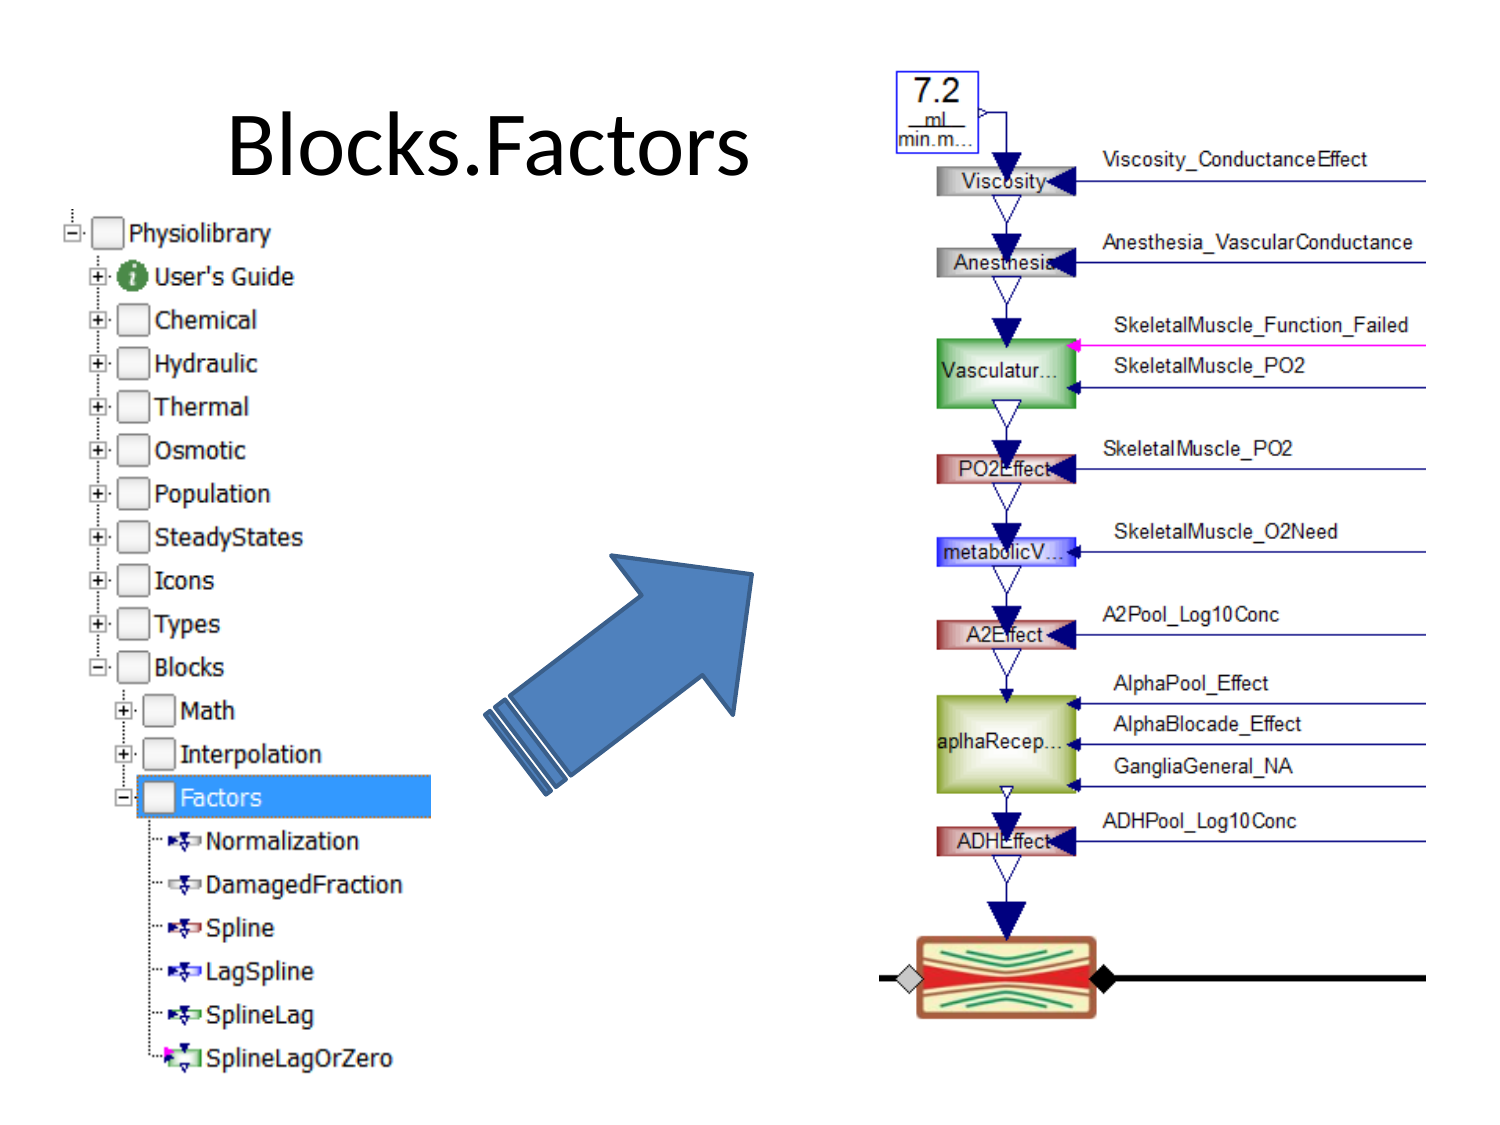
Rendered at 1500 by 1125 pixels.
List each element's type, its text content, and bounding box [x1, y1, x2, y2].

title Blocks.Factors [75, 45, 904, 233]
picture [61, 208, 432, 1092]
picture [879, 54, 1426, 1063]
text_box [482, 553, 754, 797]
